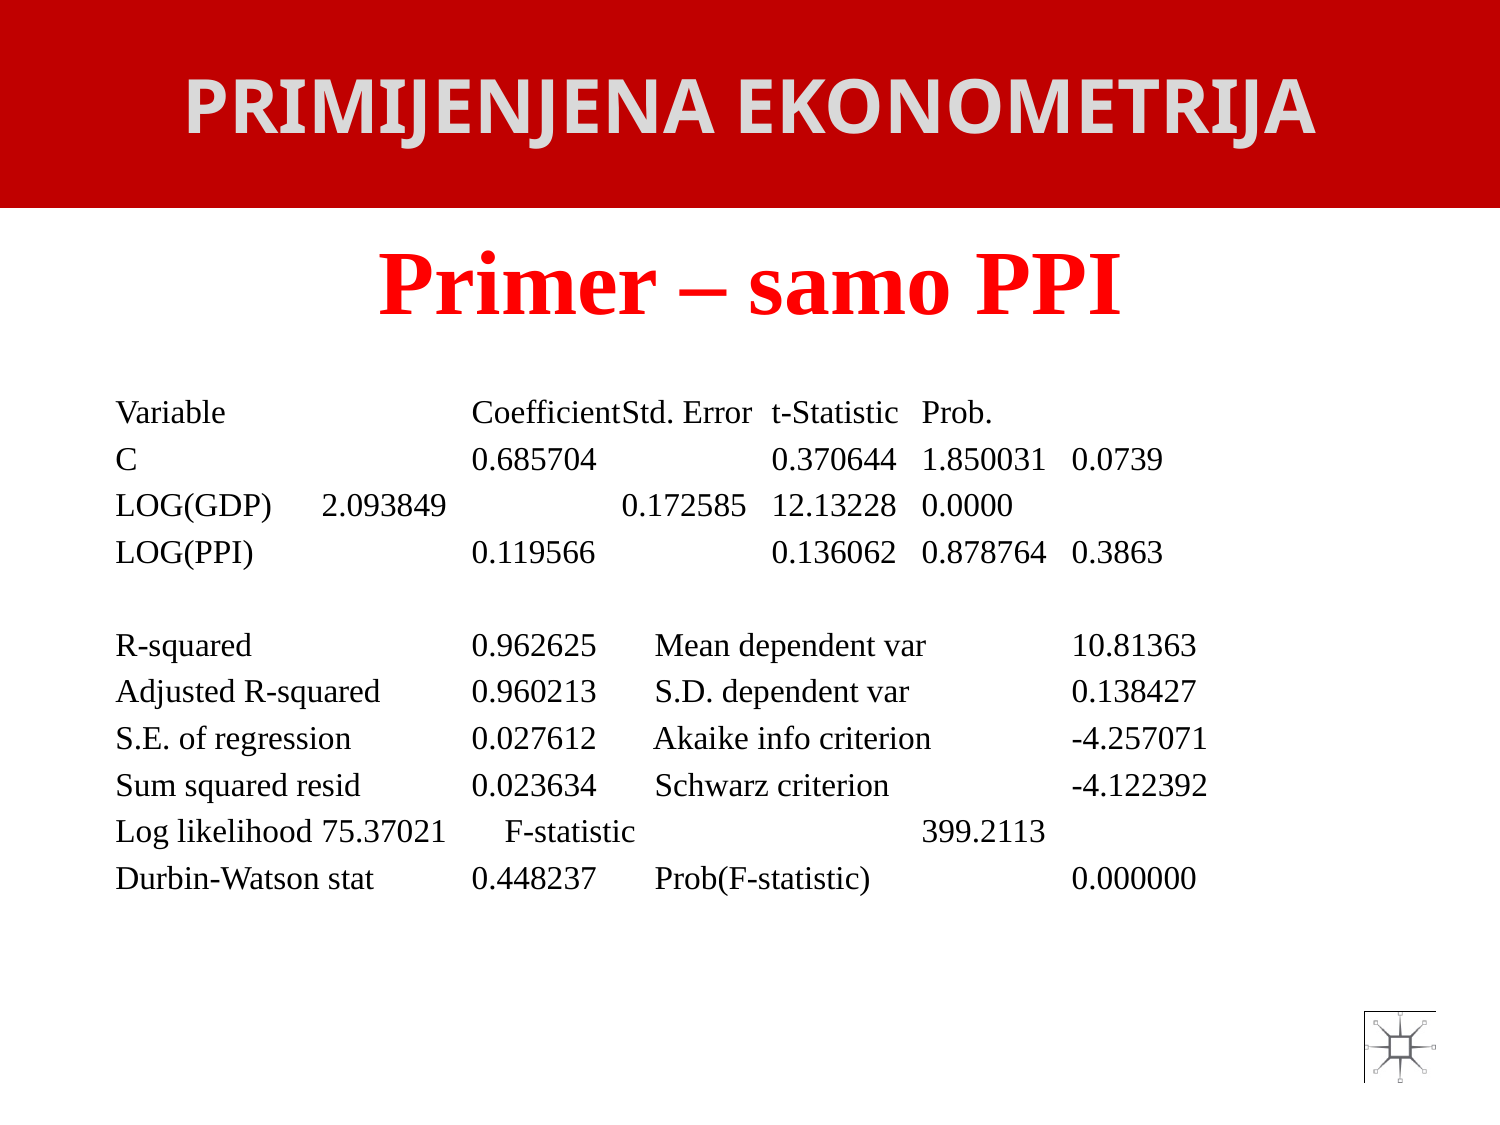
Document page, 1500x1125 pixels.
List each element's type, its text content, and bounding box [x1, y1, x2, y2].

text_box PRIMIJENJENA EKONOMETRIJA [0, 0, 1500, 208]
list Variable Coefficient Std. Error t-Statistic Prob. C 0.685704 0.370644 1.850031 0.0739 LOG(GDP) 2.093849 0.172585 12.13228 0.0000 LOG(PPI) 0.119566 0.136062 0.878764 0.3863 R-squared 0.962625 Mean dependent var 10.81363 Adjusted R-squared 0.960213 S.D. dependent var 0.138427 S.E. of regression 0.027612 Akaike info criterion -4.257071 Sum squared resid 0.023634 Schwarz criterion -4.122392 Log likelihood 75.37021 F-statistic 399.2113 Durbin-Watson stat 0.448237 Prob(F-statistic) 0.000000 [100, 382, 1451, 1125]
title Primer – samo PPI [76, 219, 1427, 336]
